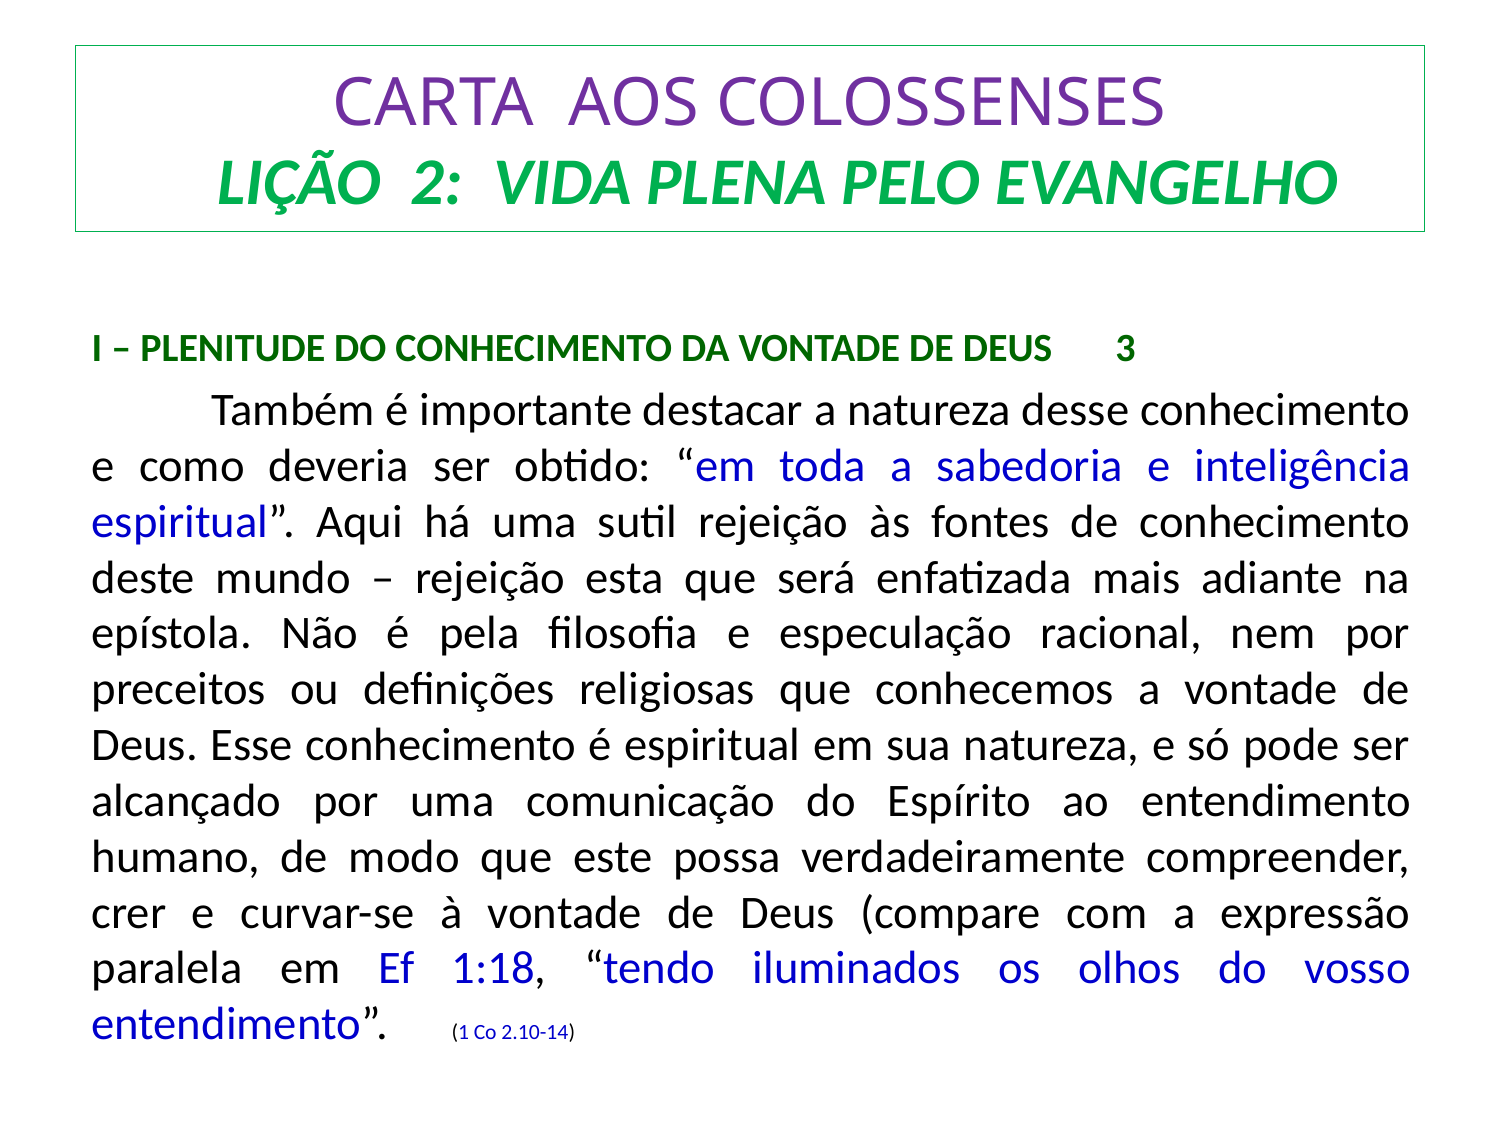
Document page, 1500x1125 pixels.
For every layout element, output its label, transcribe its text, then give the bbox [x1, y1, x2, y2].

title CARTA AOS COLOSSENSES LIÇÃO 2: VIDA PLENA PELO EVANGELHO [75, 45, 1425, 232]
list I – PLENITUDE DO CONHECIMENTO DA VONTADE DE DEUS 3 Também é importante destacar a natureza desse conhecimento e como deveria ser obtido: “em toda a sabedoria e inteligência espiritual”. Aqui há uma sutil rejeição às fontes de conhecimento deste mundo – rejeição esta que será enfatizada mais adiante na epístola. Não é pela filosofia e especulação racional, nem por preceitos ou definições religiosas que conhecemos a vontade de Deus. Esse conhecimento é espiritual em sua natureza, e só pode ser alcançado por uma comunicação do Espírito ao entendimento humano, de modo que este possa verdadeiramente compreender, crer e curvar-se à vontade de Deus (compare com a expressão paralela em Ef 1:18, “tendo iluminados os olhos do vosso entendimento”. (1 Co 2.10-14) [76, 314, 1427, 1059]
